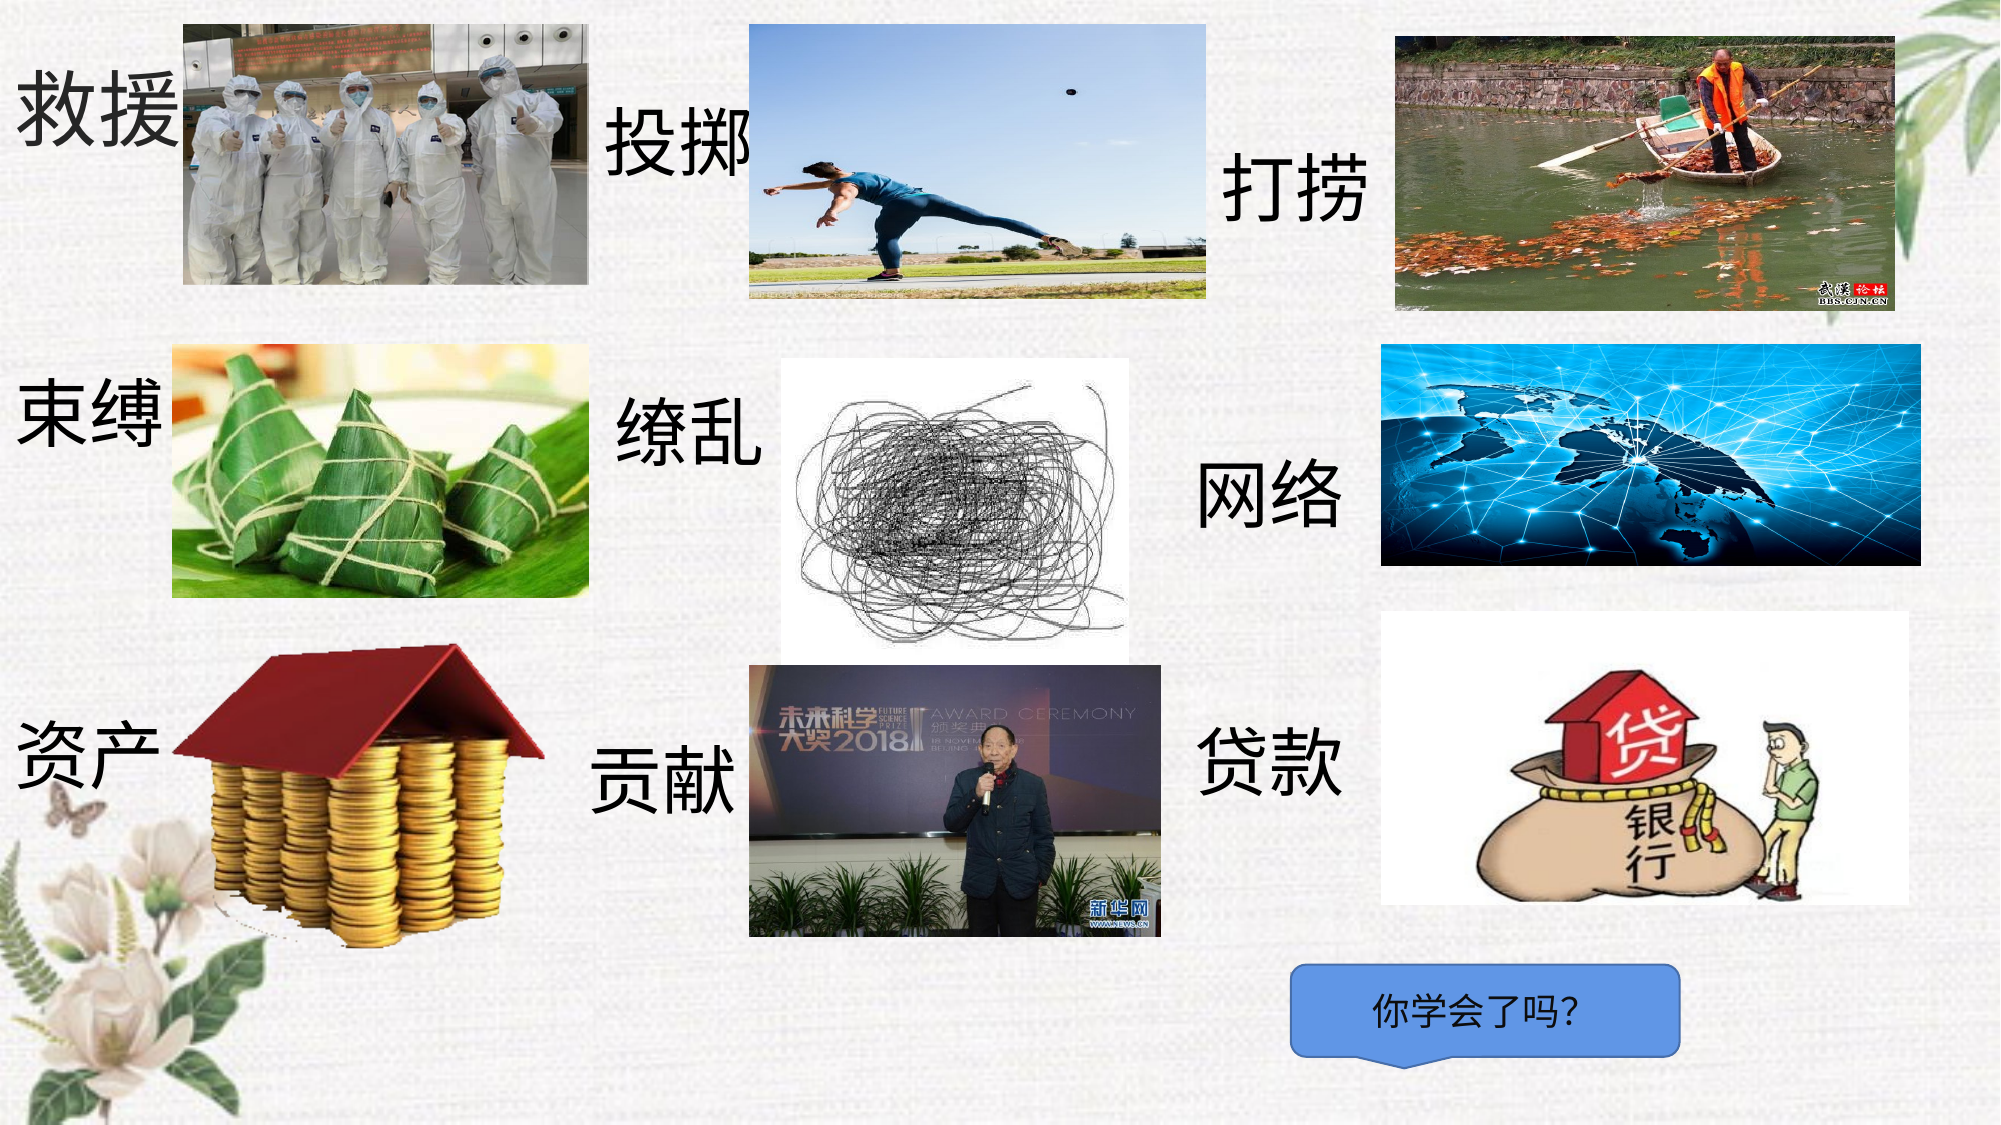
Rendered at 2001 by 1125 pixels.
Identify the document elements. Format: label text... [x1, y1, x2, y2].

picture [0, 0, 2001, 1125]
text_box 贡献 [631, 725, 749, 831]
text_box 资产 [0, 701, 130, 806]
text_box 网络 [1179, 440, 1380, 546]
text_box 救援 [0, 49, 182, 165]
text_box 贷款 [1179, 708, 1380, 813]
text_box 打捞 [1206, 134, 1394, 239]
text_box 缭乱 [599, 378, 781, 484]
text_box 投掷 [589, 88, 749, 194]
text_box 束缚 [0, 358, 172, 464]
text_box 你学会了吗？ [1289, 963, 1681, 1070]
